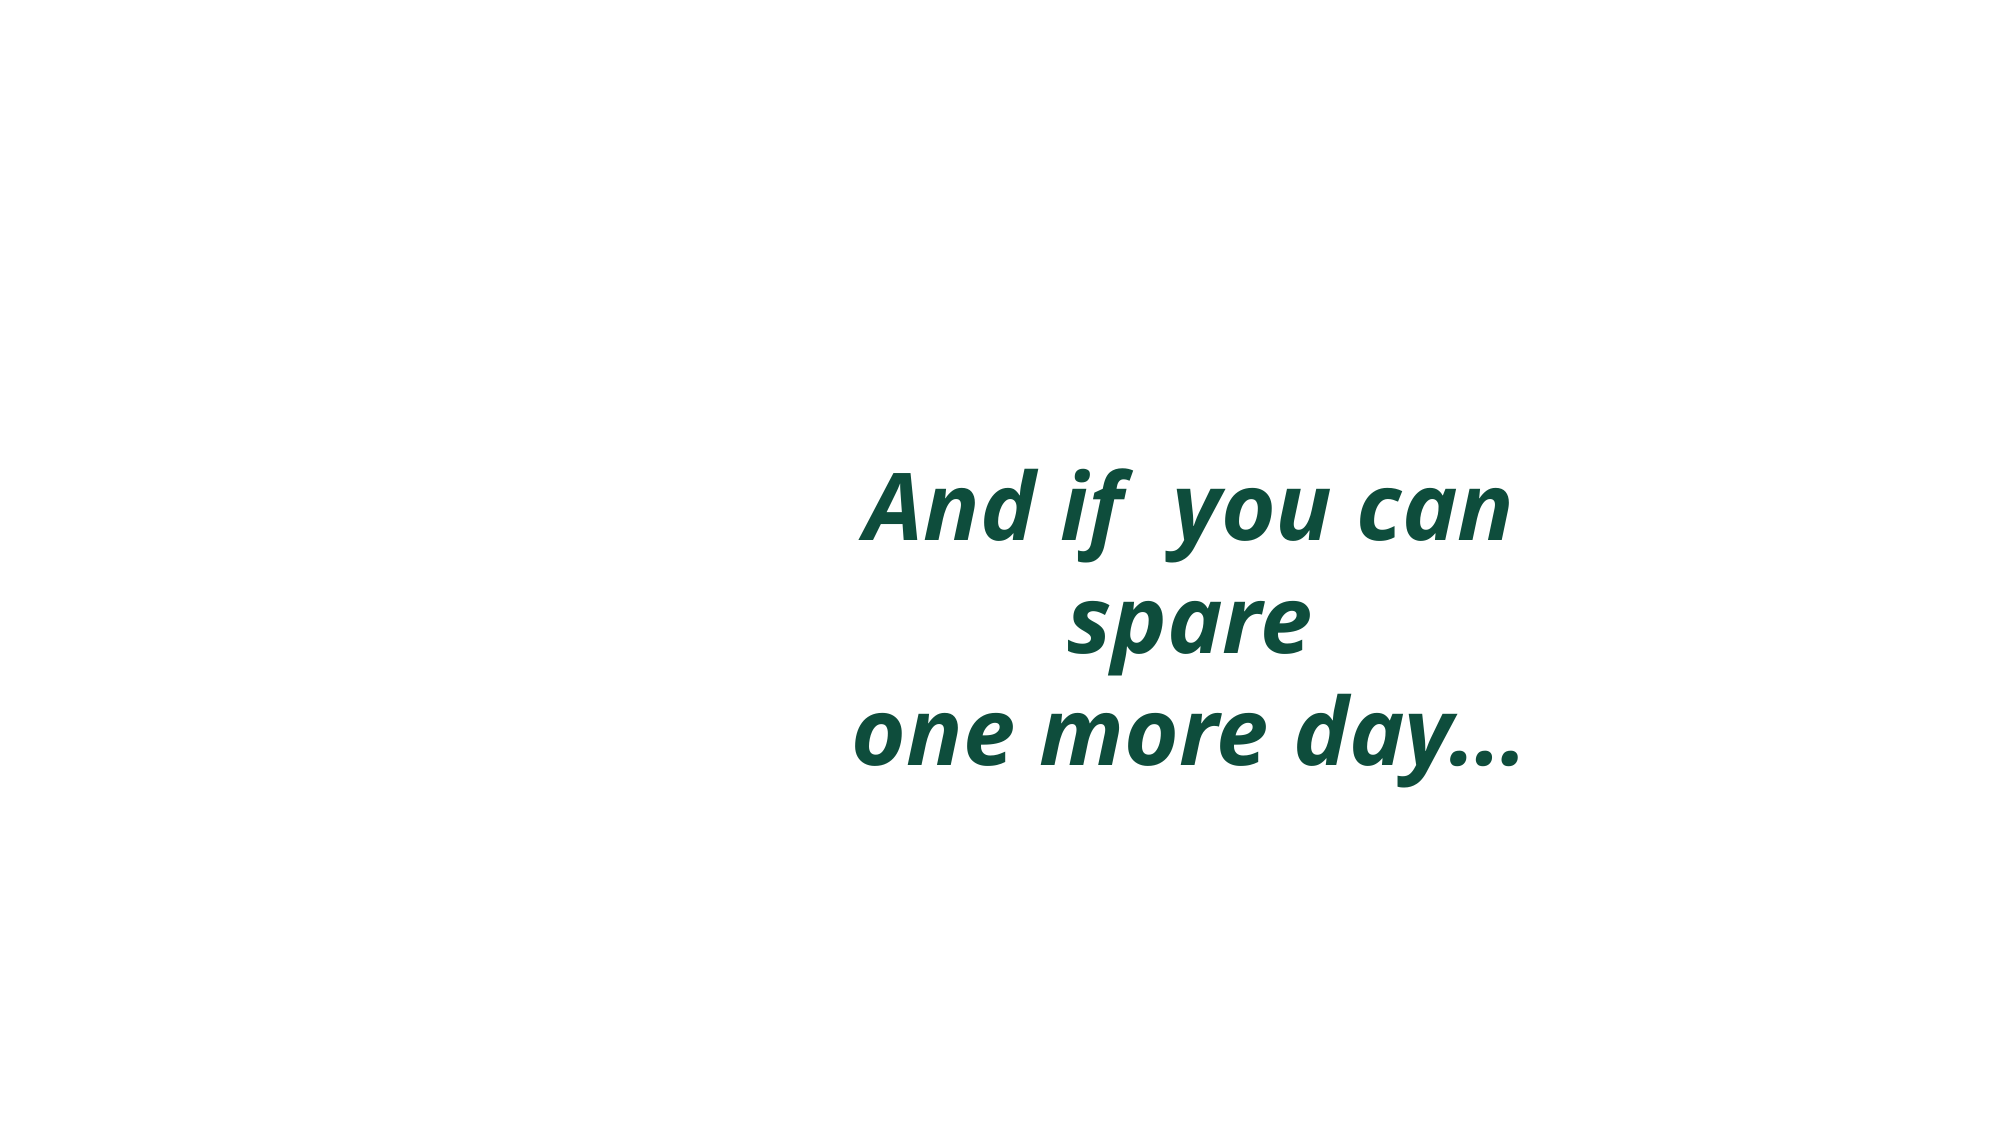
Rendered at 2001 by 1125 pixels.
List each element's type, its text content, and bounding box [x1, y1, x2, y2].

text_box And if you can spare one more day… [772, 439, 1608, 792]
